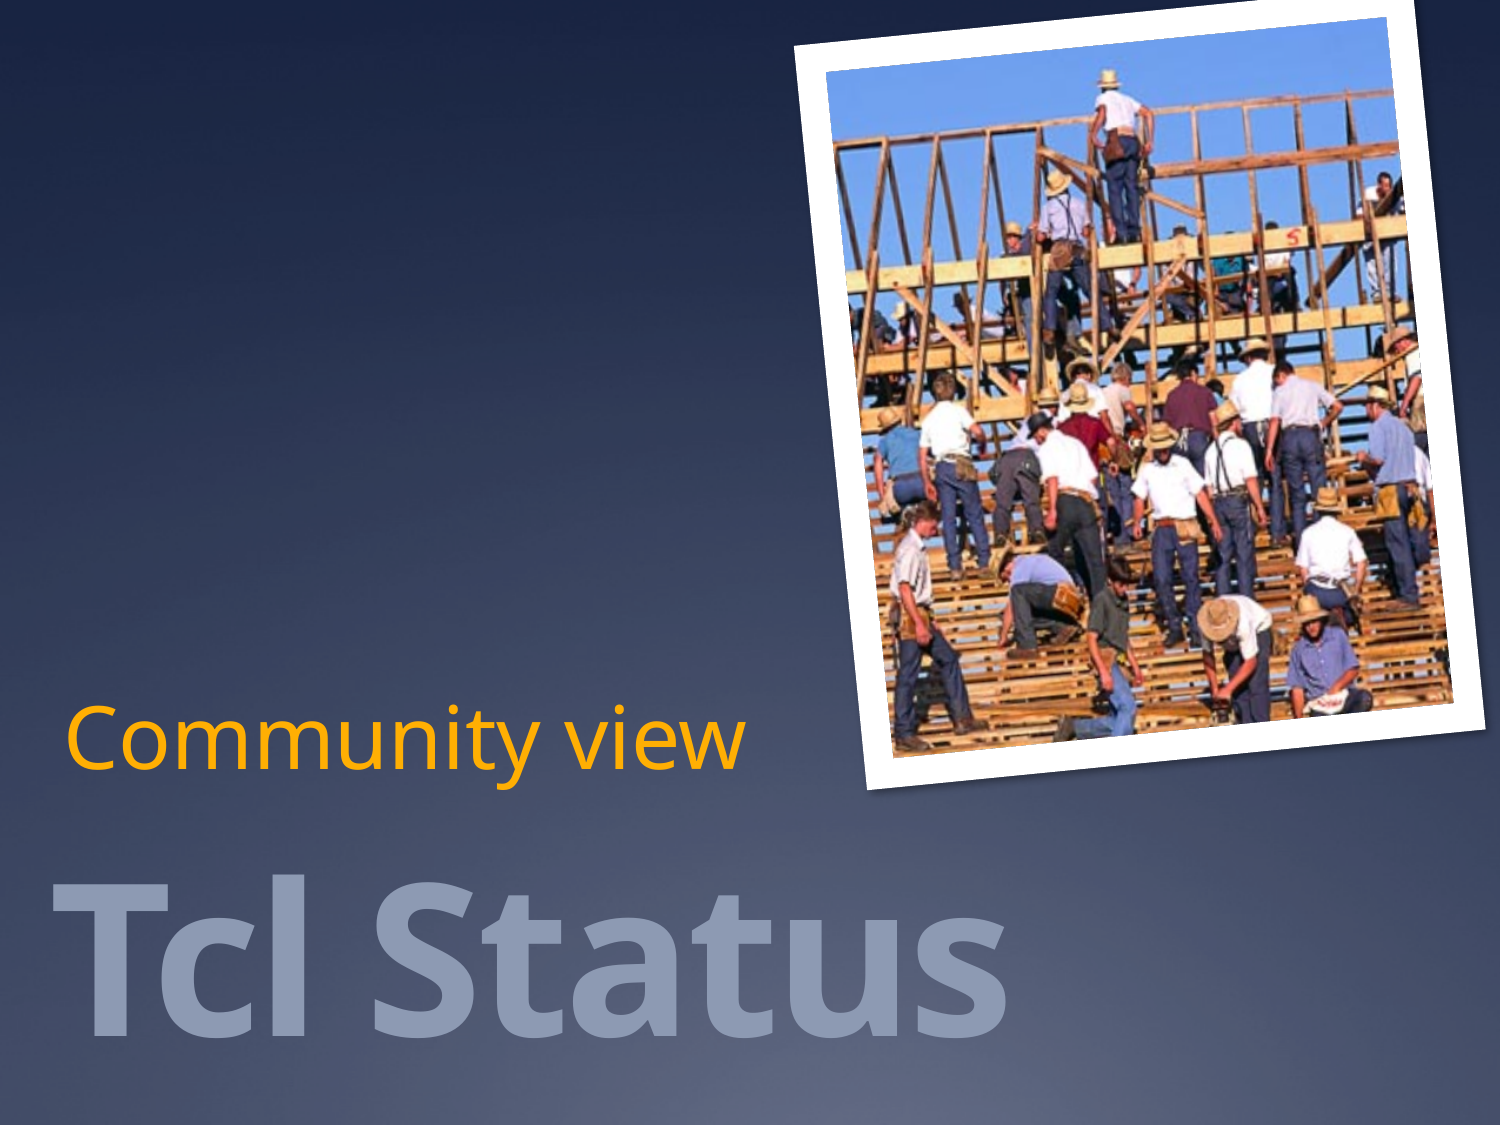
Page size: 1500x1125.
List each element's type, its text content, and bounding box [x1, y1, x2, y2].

picture [857, 18, 1423, 734]
picture [826, 70, 853, 339]
picture [1439, 564, 1453, 704]
list Community view [63, 578, 790, 787]
title Tcl Status [49, 791, 1446, 1029]
